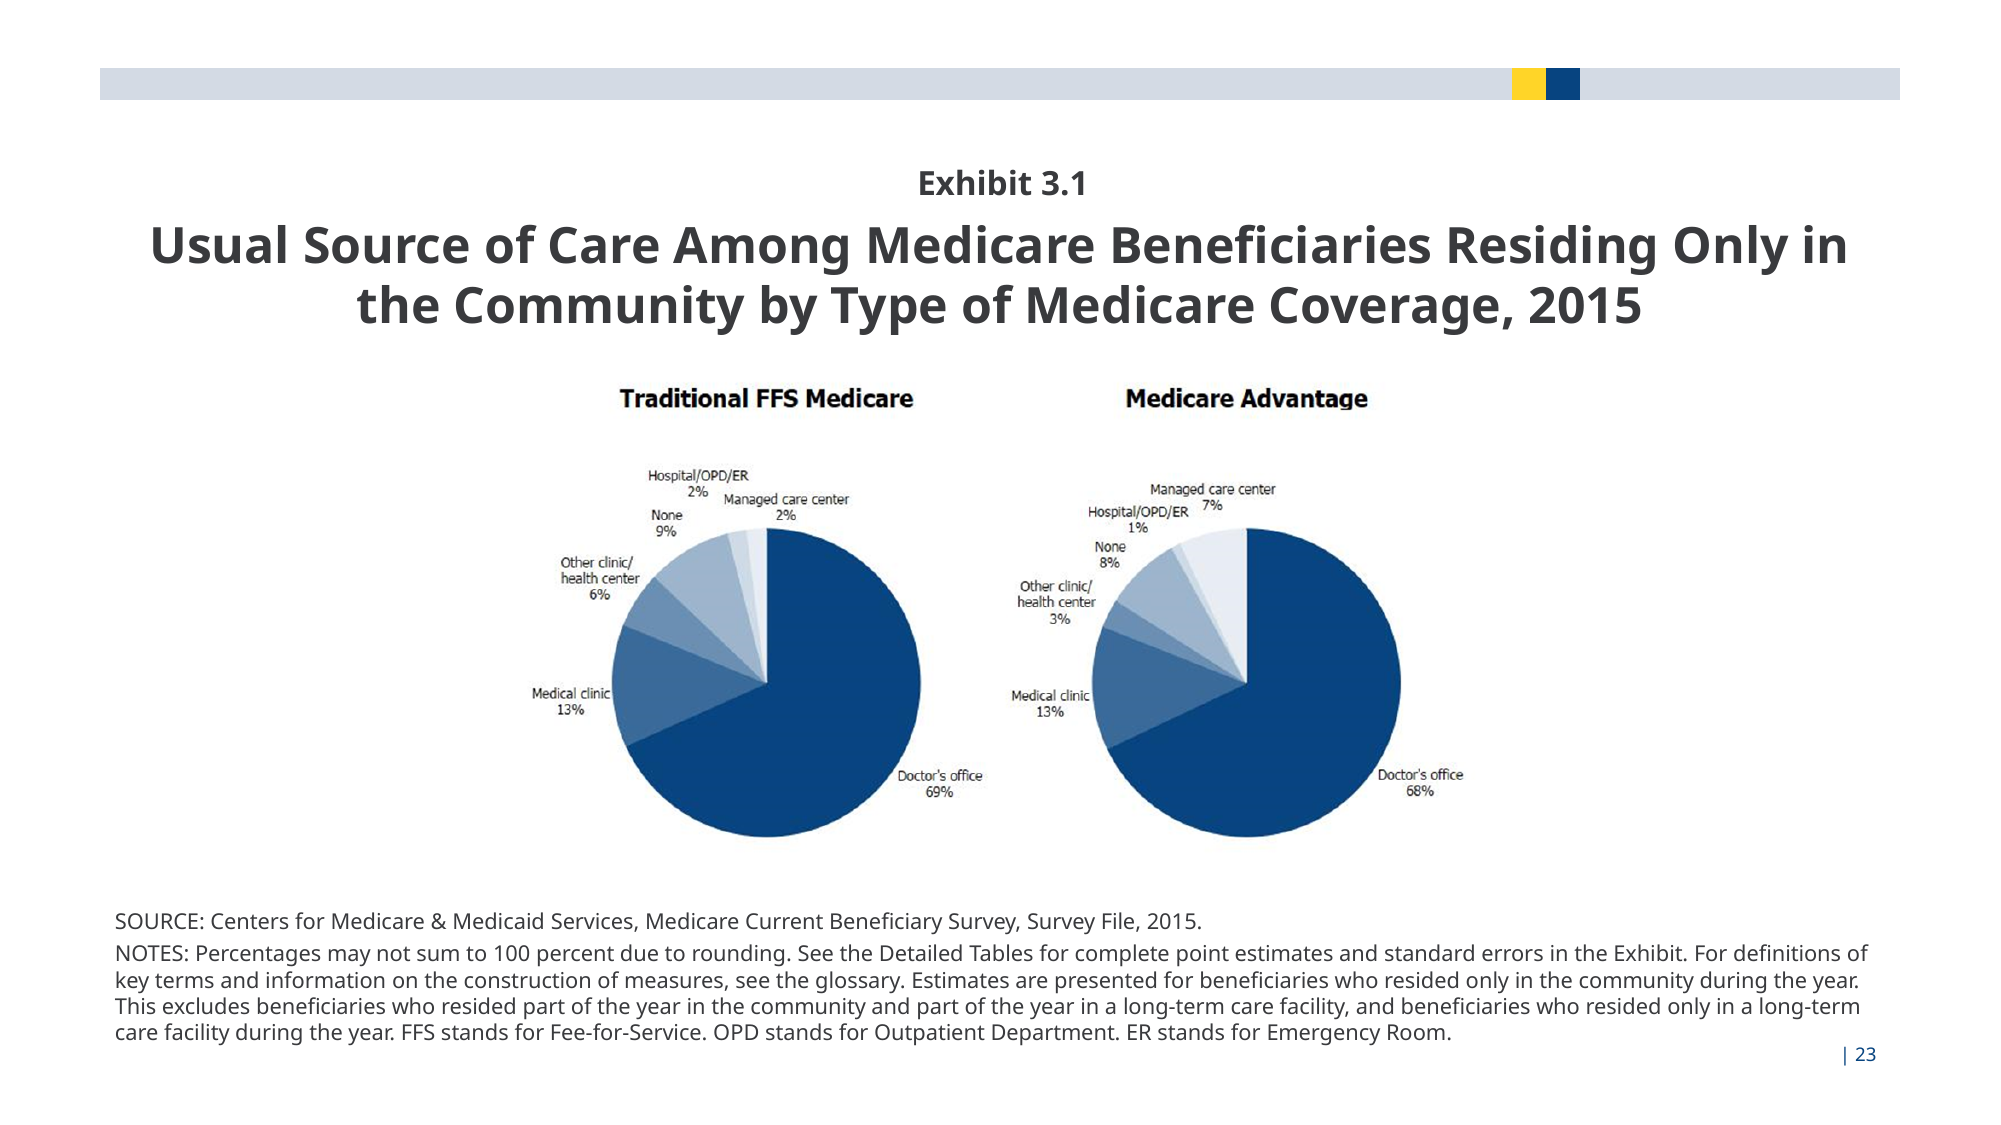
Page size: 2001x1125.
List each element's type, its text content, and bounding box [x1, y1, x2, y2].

list SOURCE: Centers for Medicare & Medicaid Services, Medicare Current Beneficiary Survey, Survey File, 2015. NOTES: Percentages may not sum to 100 percent due to rounding. See the Detailed Tables for complete point estimates and standard errors in the Exhibit. For definitions of key terms and information on the construction of measures, see the glossary. Estimates are presented for beneficiaries who resided only in the community during the year. This excludes beneficiaries who resided part of the year in the community and part of the year in a long-term care facility, and beneficiaries who resided only in a long-term care facility during the year. FFS stands for Fee-for-Service. OPD stands for Outpatient Department. ER stands for Emergency Room. [99, 900, 1900, 960]
picture [518, 364, 1477, 876]
list Usual Source of Care Among Medicare Beneficiaries Residing Only in the Community by Type of Medicare Coverage, 2015 [99, 213, 1900, 300]
title Exhibit 3.1 [99, 154, 1900, 213]
